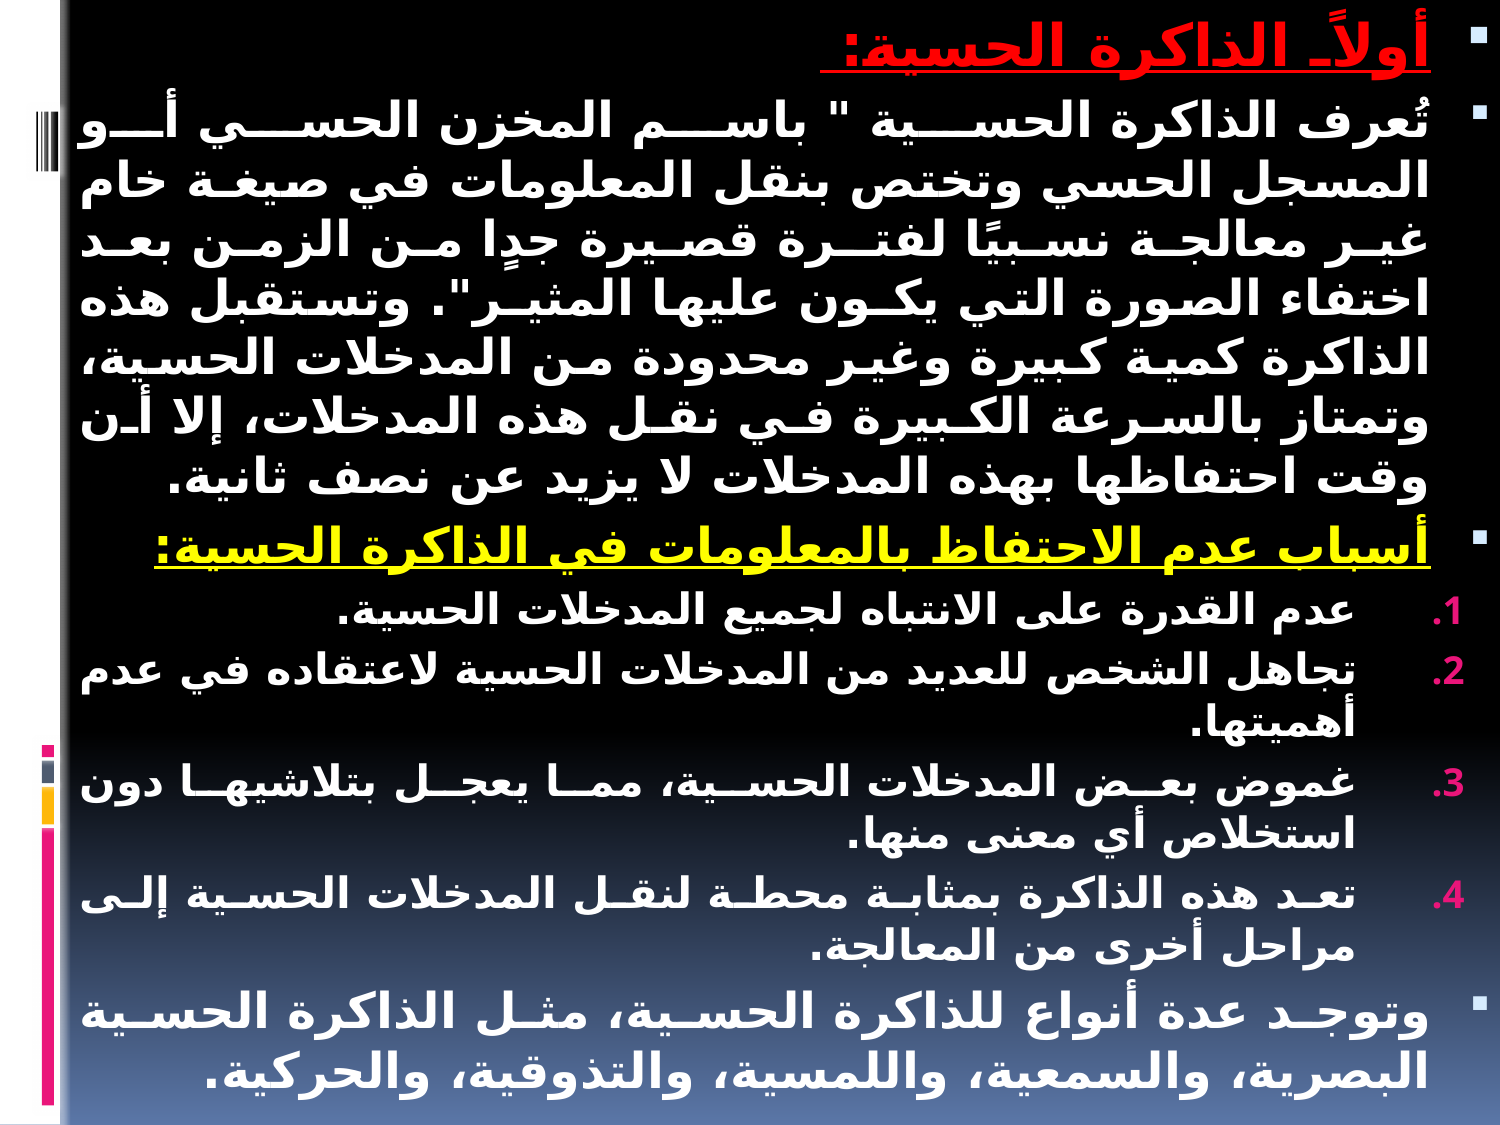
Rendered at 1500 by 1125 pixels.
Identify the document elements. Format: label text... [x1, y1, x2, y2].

list أولاًـ الذاكرة الحسية: تُعرف الذاكرة الحسية " باسم المخزن الحسي أو المسجل الحسي وتختص بنقل المعلومات في صيغـة خام غير معالجة نسبيًا لفتـرة قصيرة جدٍا من الزمن بعد اختفاء الصورة التي يكـون عليها المثيـر". وتستقبل هذه الذاكرة كمية كبيرة وغير محدودة من المدخلات الحسية، وتمتاز بالسرعة الكبيرة في نقل هذه المدخلات، إلا أن وقت احتفاظها بهذه المدخلات لا يزيد عن نصف ثانية. أسباب عدم الاحتفاظ بالمعلومات في الذاكرة الحسية: عدم القدرة على الانتباه لجميع المدخلات الحسية. تجاهل الشخص للعديد من المدخلات الحسية لاعتقاده في عدم أهميتها. غموض بعض المدخلات الحسية، مما يعجل بتلاشيها دون استخلاص أي معنى منها. تعد هذه الذاكرة بمثابة محطة لنقل المدخلات الحسية إلى مراحل أخرى من المعالجة. وتوجد عدة أنواع للذاكرة الحسية، مثل الذاكرة الحسية البصرية، والسمعية، واللمسية، والتذوقية، والحركية. [64, 0, 1500, 1125]
